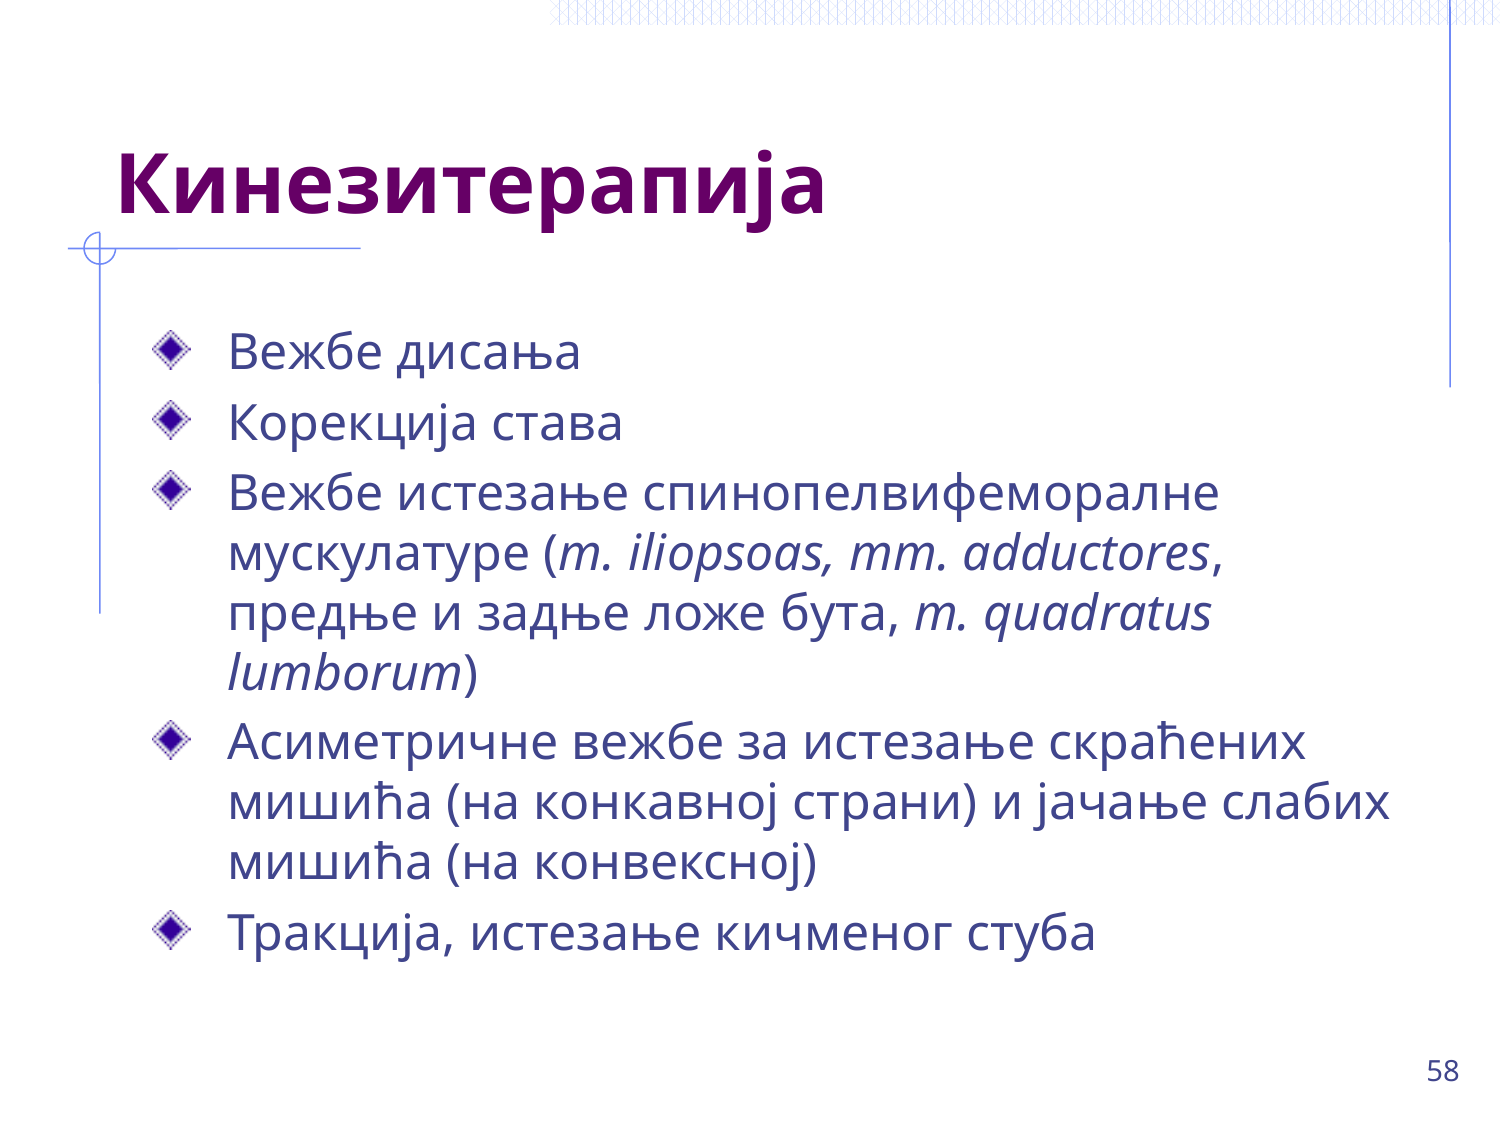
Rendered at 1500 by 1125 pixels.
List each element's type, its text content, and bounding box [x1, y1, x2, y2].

picture [152, 330, 191, 370]
picture [152, 400, 191, 440]
title Кинезитерапија [99, 49, 1376, 238]
list Вежбе дисања Корекција става Вежбе истезање спинопелвифеморалне мускулатуре (m. iliopsoas, mm. adductores, предње и задње ложе бута, m. quadratus lumborum) Асиметричне вежбе за истезање скраћених мишића (на конкавној страни) и јачање слабих мишића (на конвексној) Тракција, истезање кичменог стуба [137, 312, 1413, 988]
picture [152, 910, 191, 950]
picture [152, 470, 191, 510]
slide_number 58 [1162, 1025, 1475, 1100]
picture [152, 720, 191, 760]
